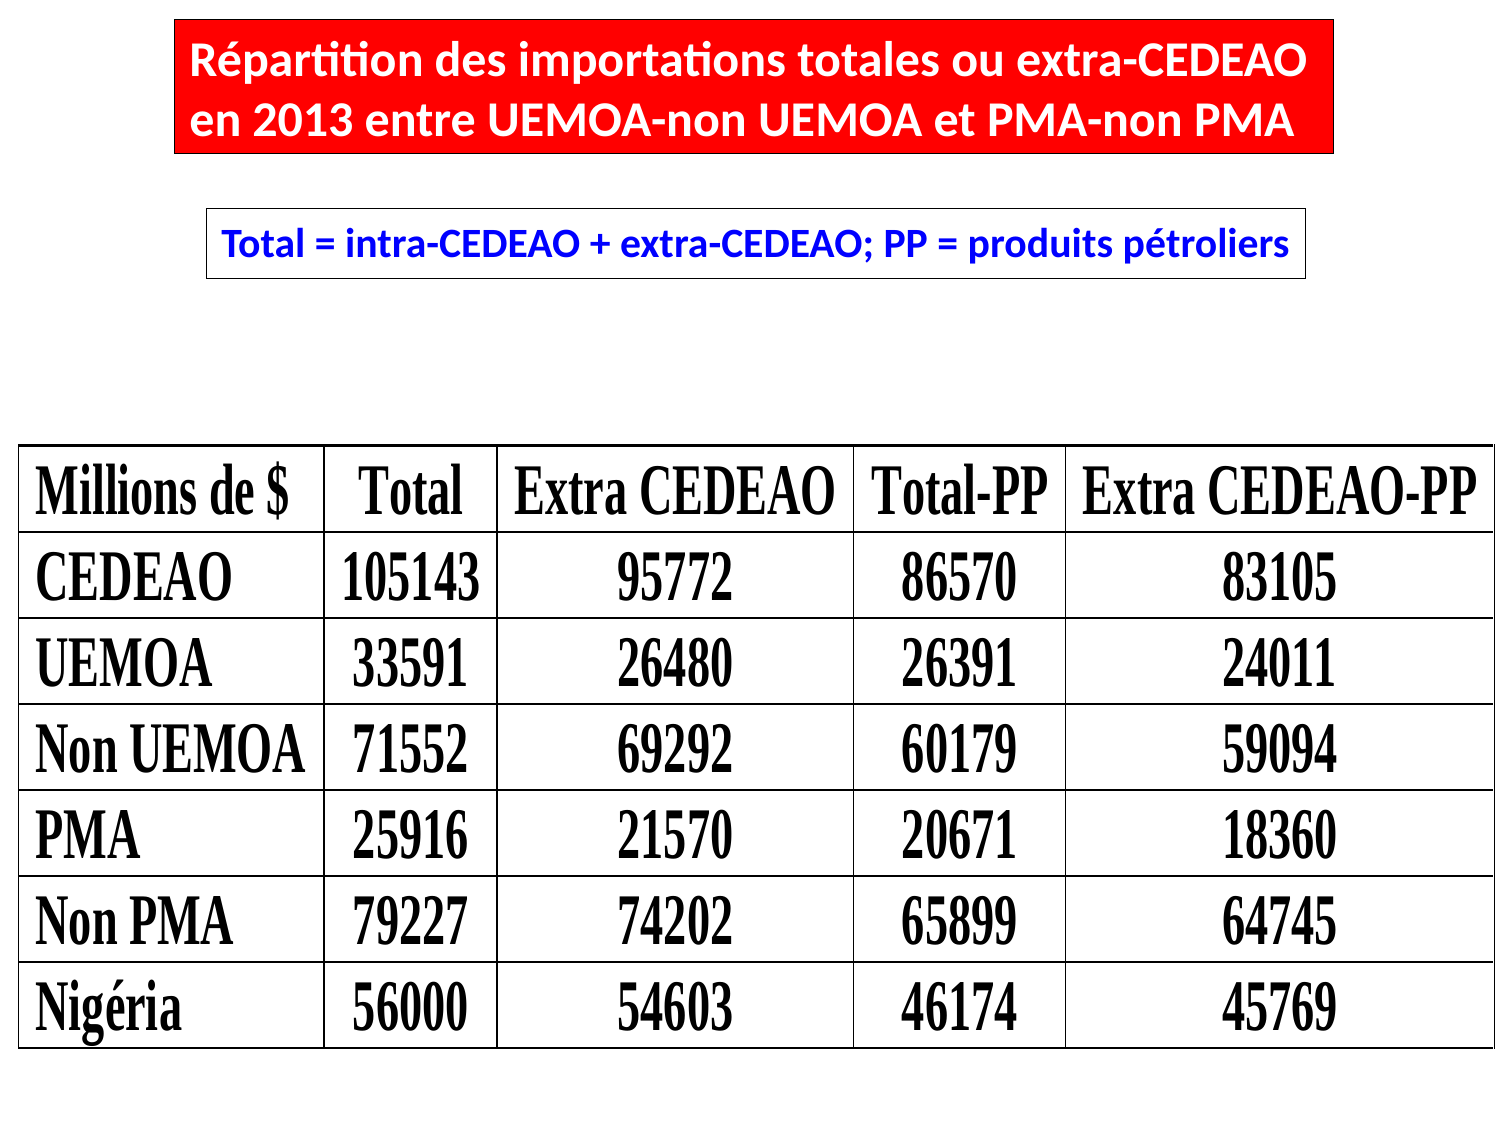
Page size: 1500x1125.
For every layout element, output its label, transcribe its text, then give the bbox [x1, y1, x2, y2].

picture [17, 444, 1500, 1125]
text_box Répartition des importations totales ou extra-CEDEAO en 2013 entre UEMOA-non UEMOA et PMA-non PMA [174, 19, 1334, 154]
text_box Total = intra-CEDEAO + extra-CEDEAO; PP = produits pétroliers [206, 208, 1306, 279]
